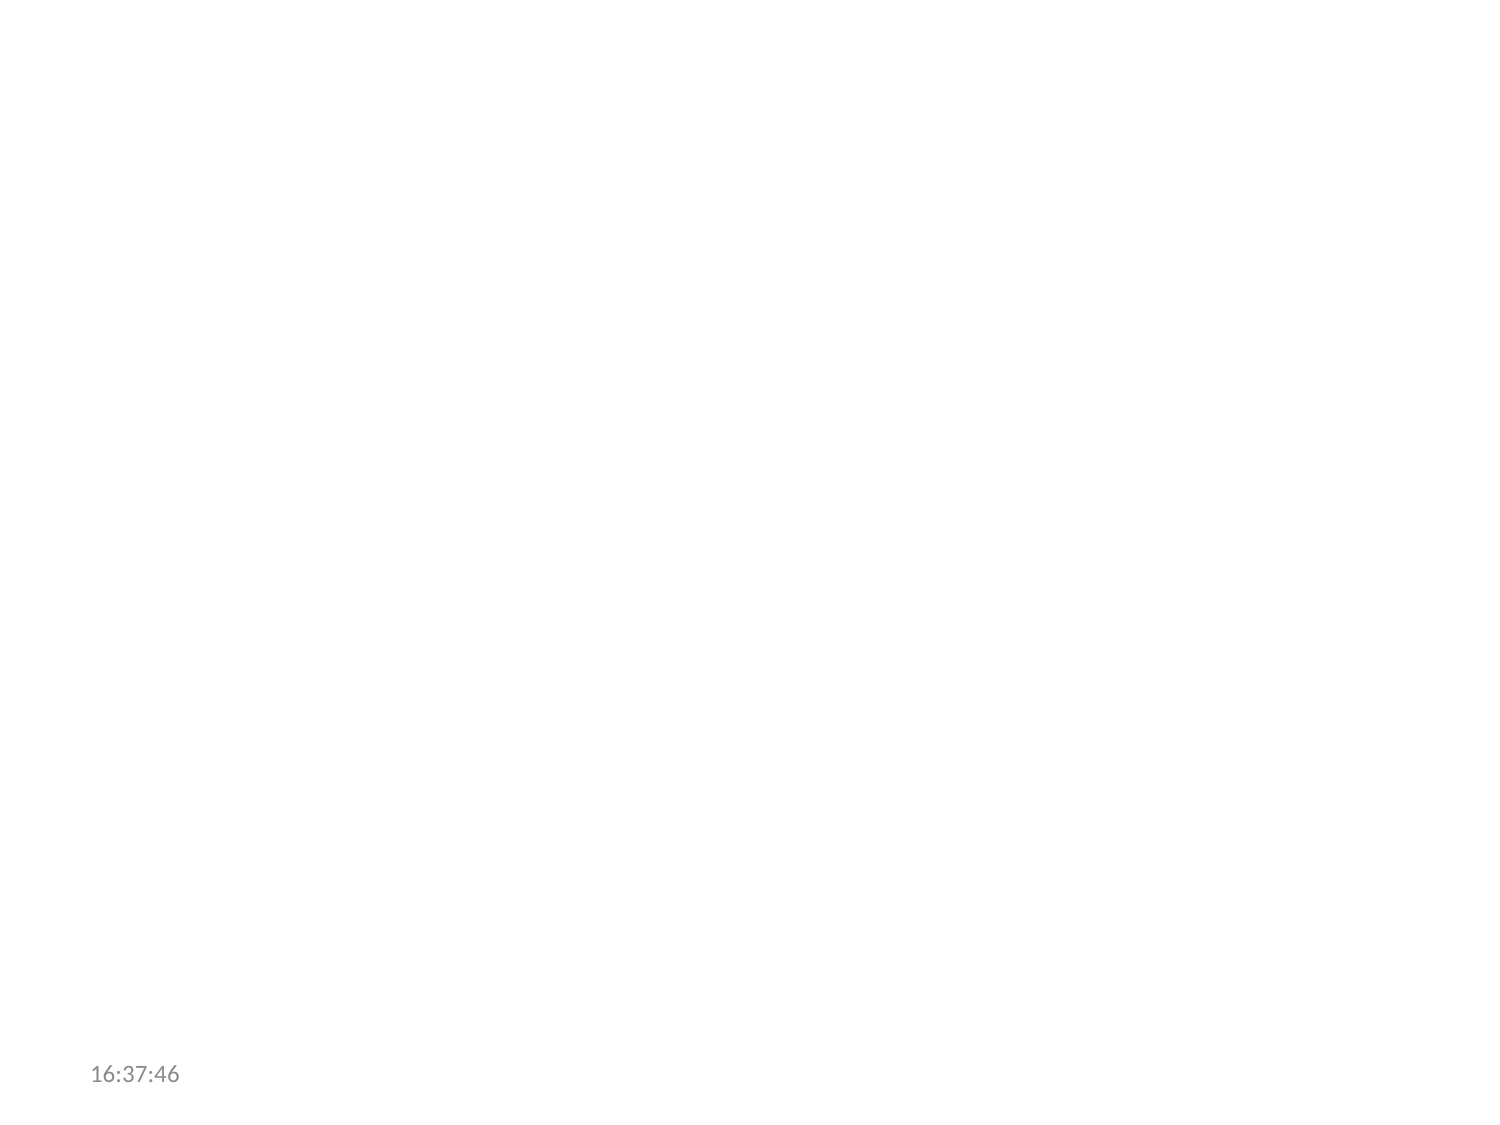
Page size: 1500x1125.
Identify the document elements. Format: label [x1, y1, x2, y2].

slide_number [75, 1042, 425, 1103]
